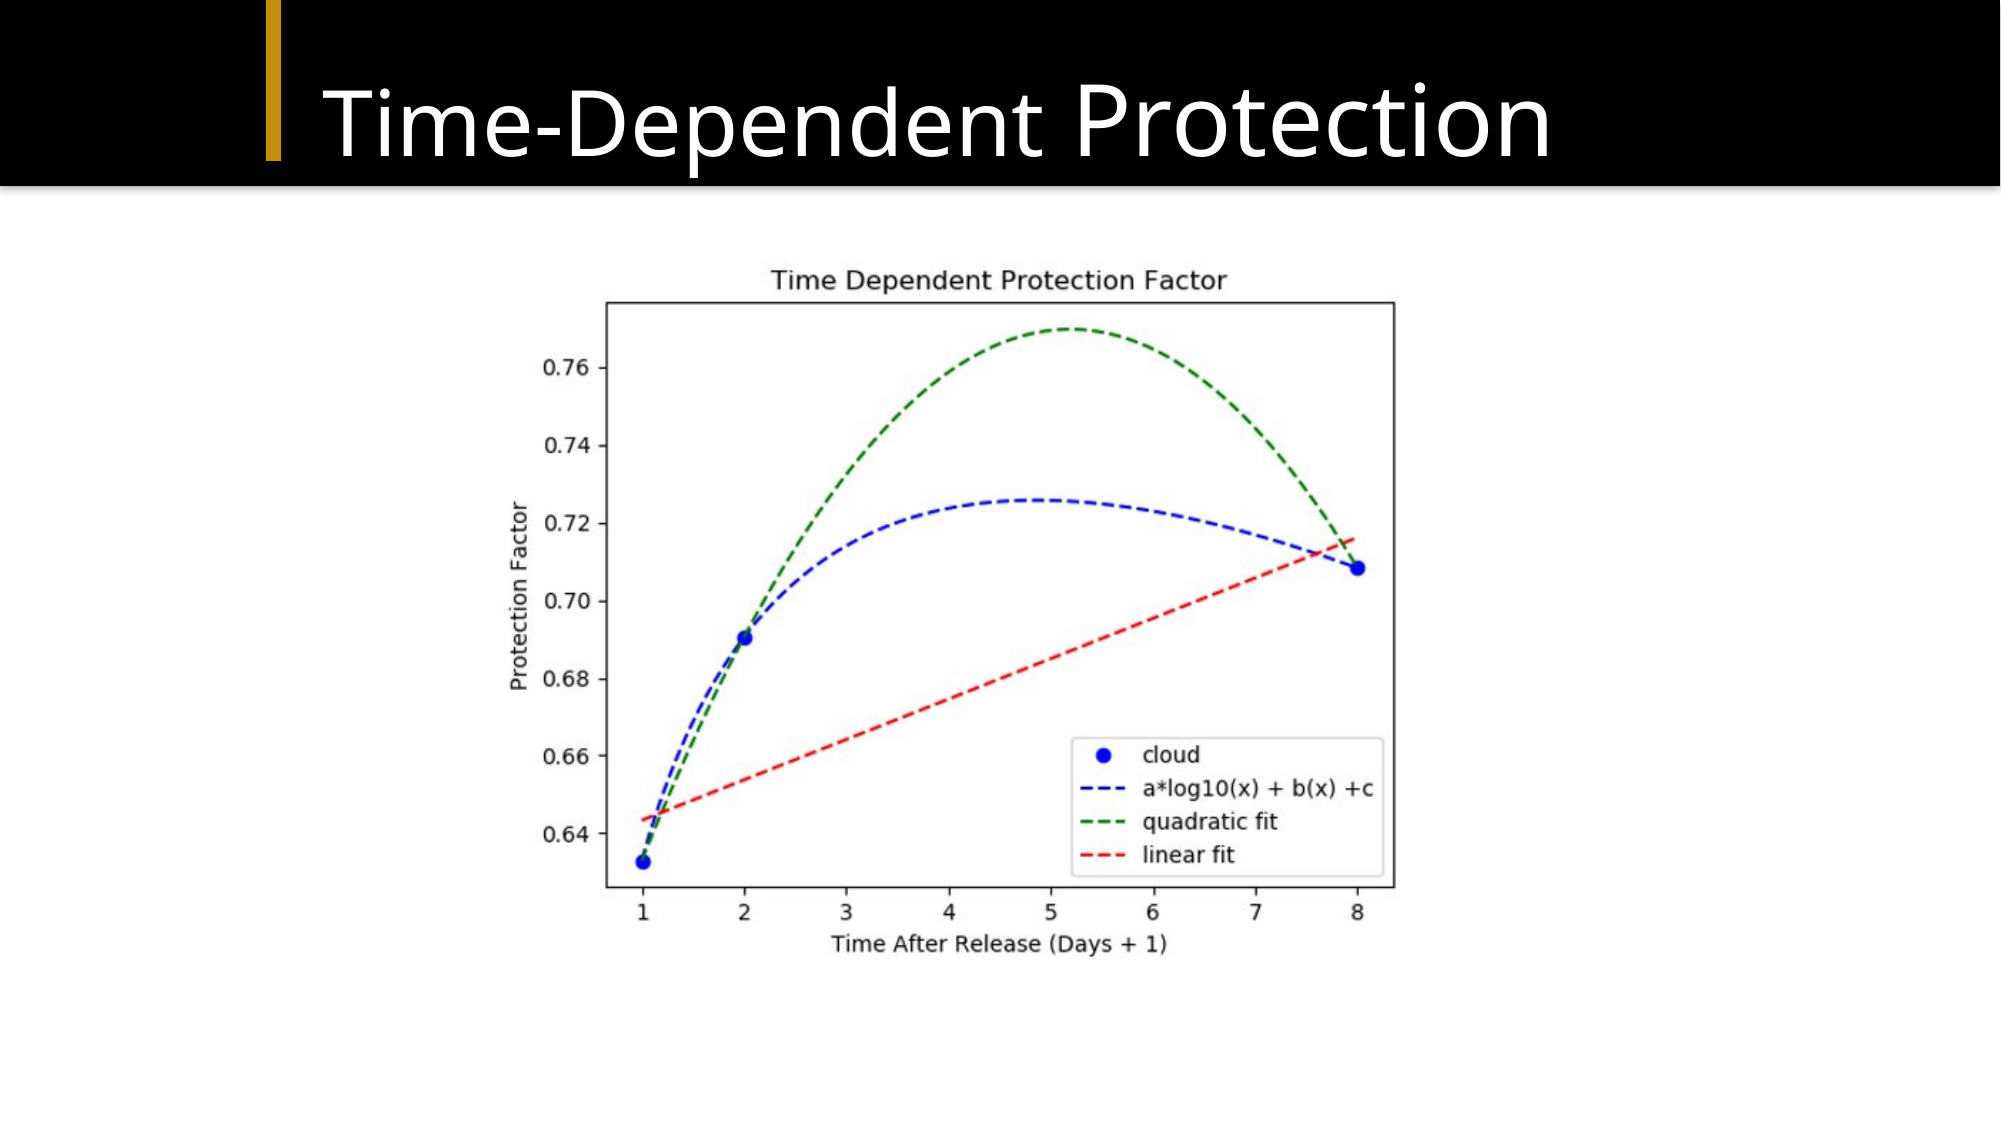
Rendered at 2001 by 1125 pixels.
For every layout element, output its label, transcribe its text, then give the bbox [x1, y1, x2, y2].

picture [487, 214, 1473, 971]
text_box Time-Dependent Protection Factor [322, 56, 1813, 142]
